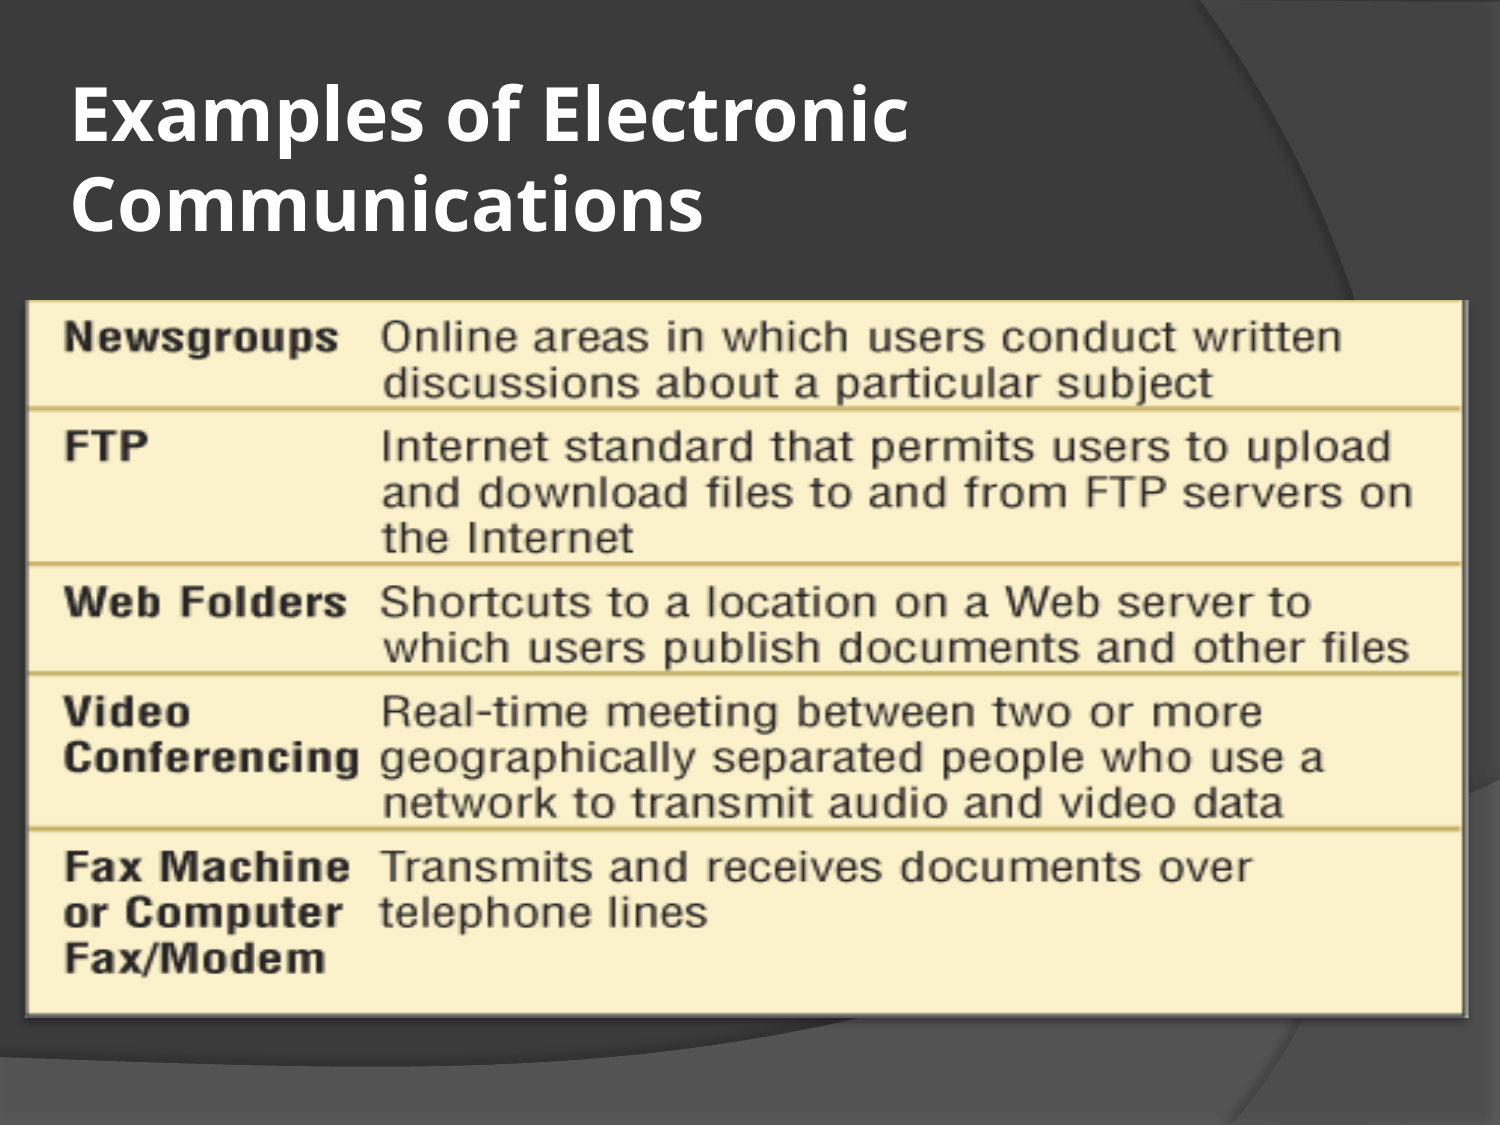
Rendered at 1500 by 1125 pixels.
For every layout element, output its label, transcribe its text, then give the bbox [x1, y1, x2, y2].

title Examples of Electronic Communications [62, 62, 1438, 250]
picture [24, 299, 1469, 1018]
